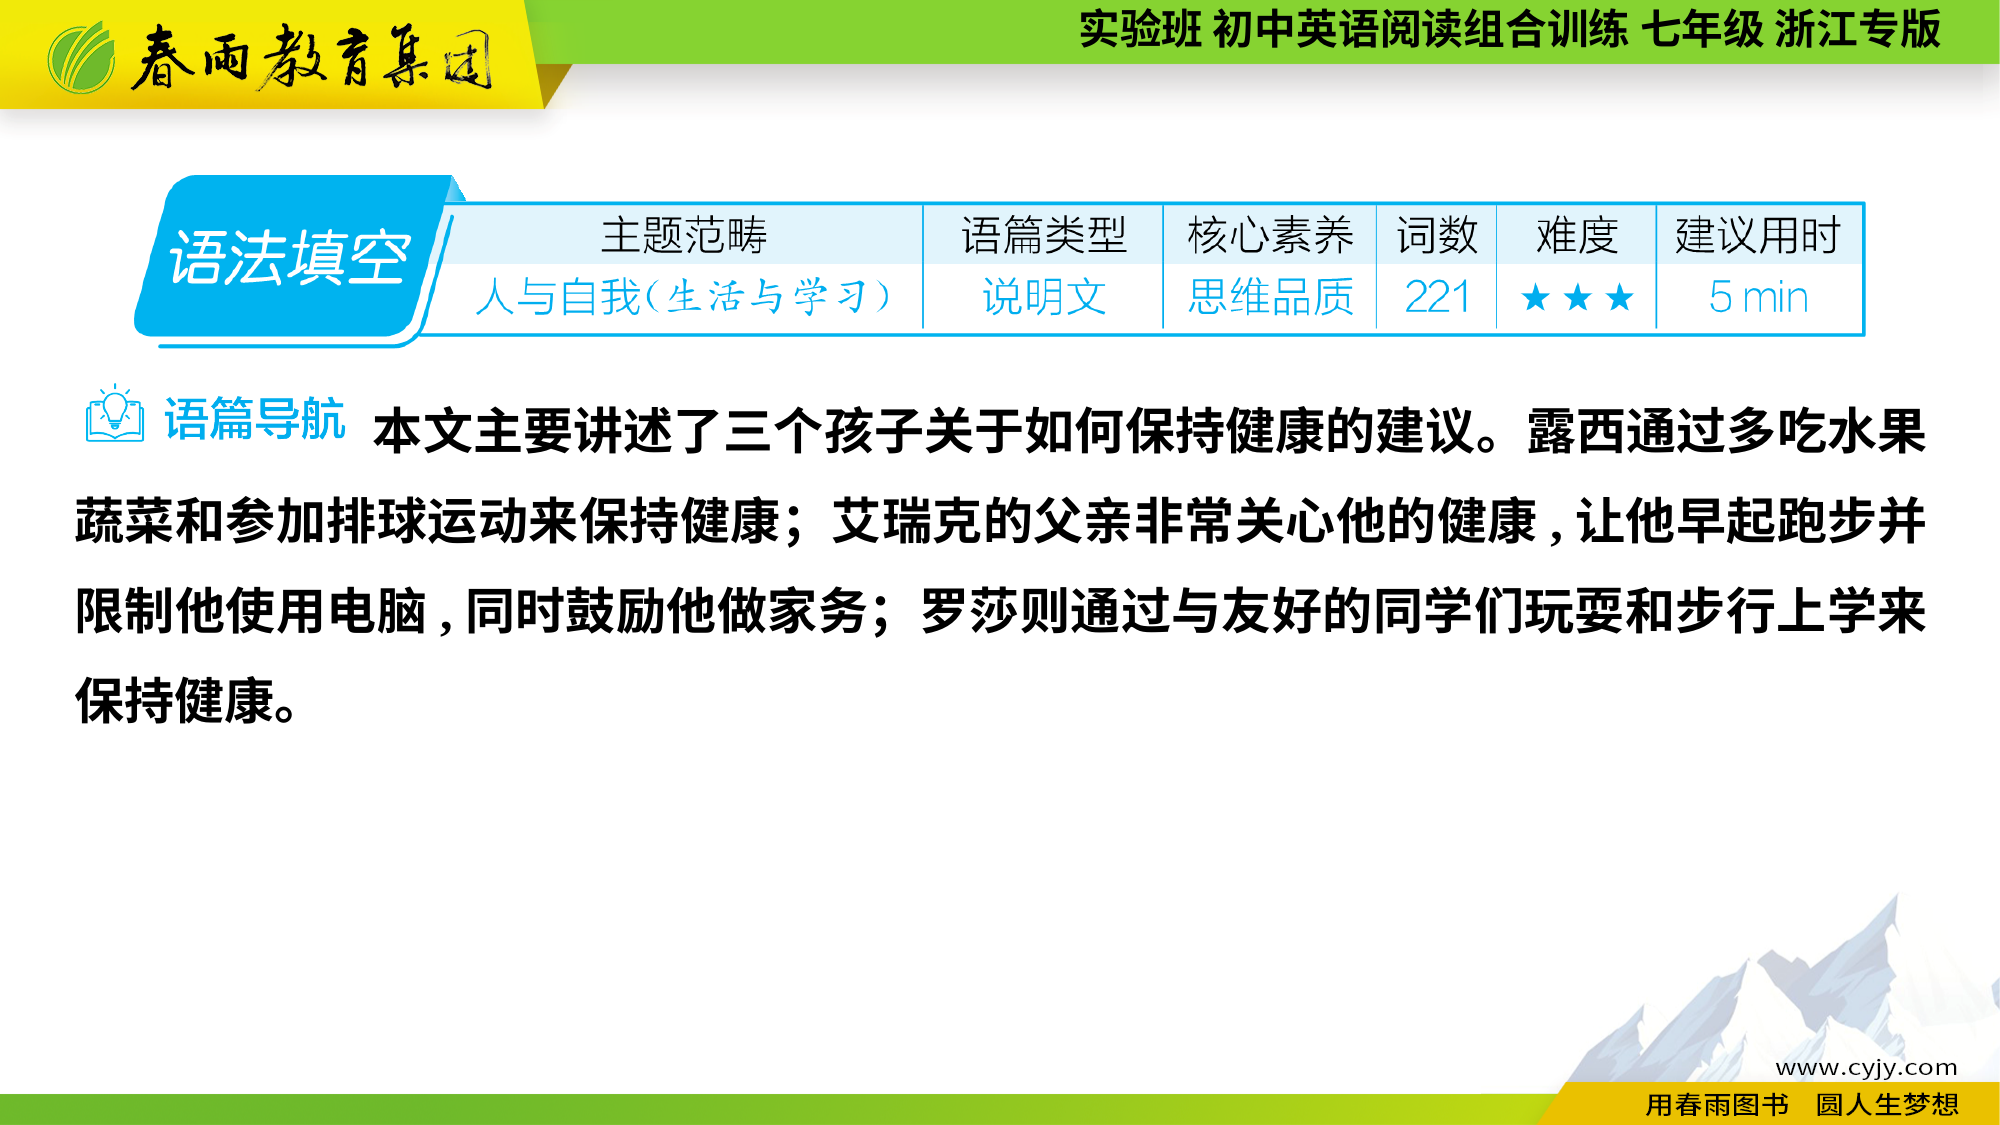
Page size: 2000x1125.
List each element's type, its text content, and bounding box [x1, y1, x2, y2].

picture [0, 0, 2000, 1125]
list 本文主要讲述了三个孩子关于如何保持健康的建议。露西通过多吃水果蔬菜和参加排球运动来保持健康；艾瑞克的父亲非常关心他的健康,让他早起跑步并限制他使用电脑,同时鼓励他做家务；罗莎则通过与友好的同学们玩耍和步行上学来保持健康。 [59, 361, 1944, 741]
